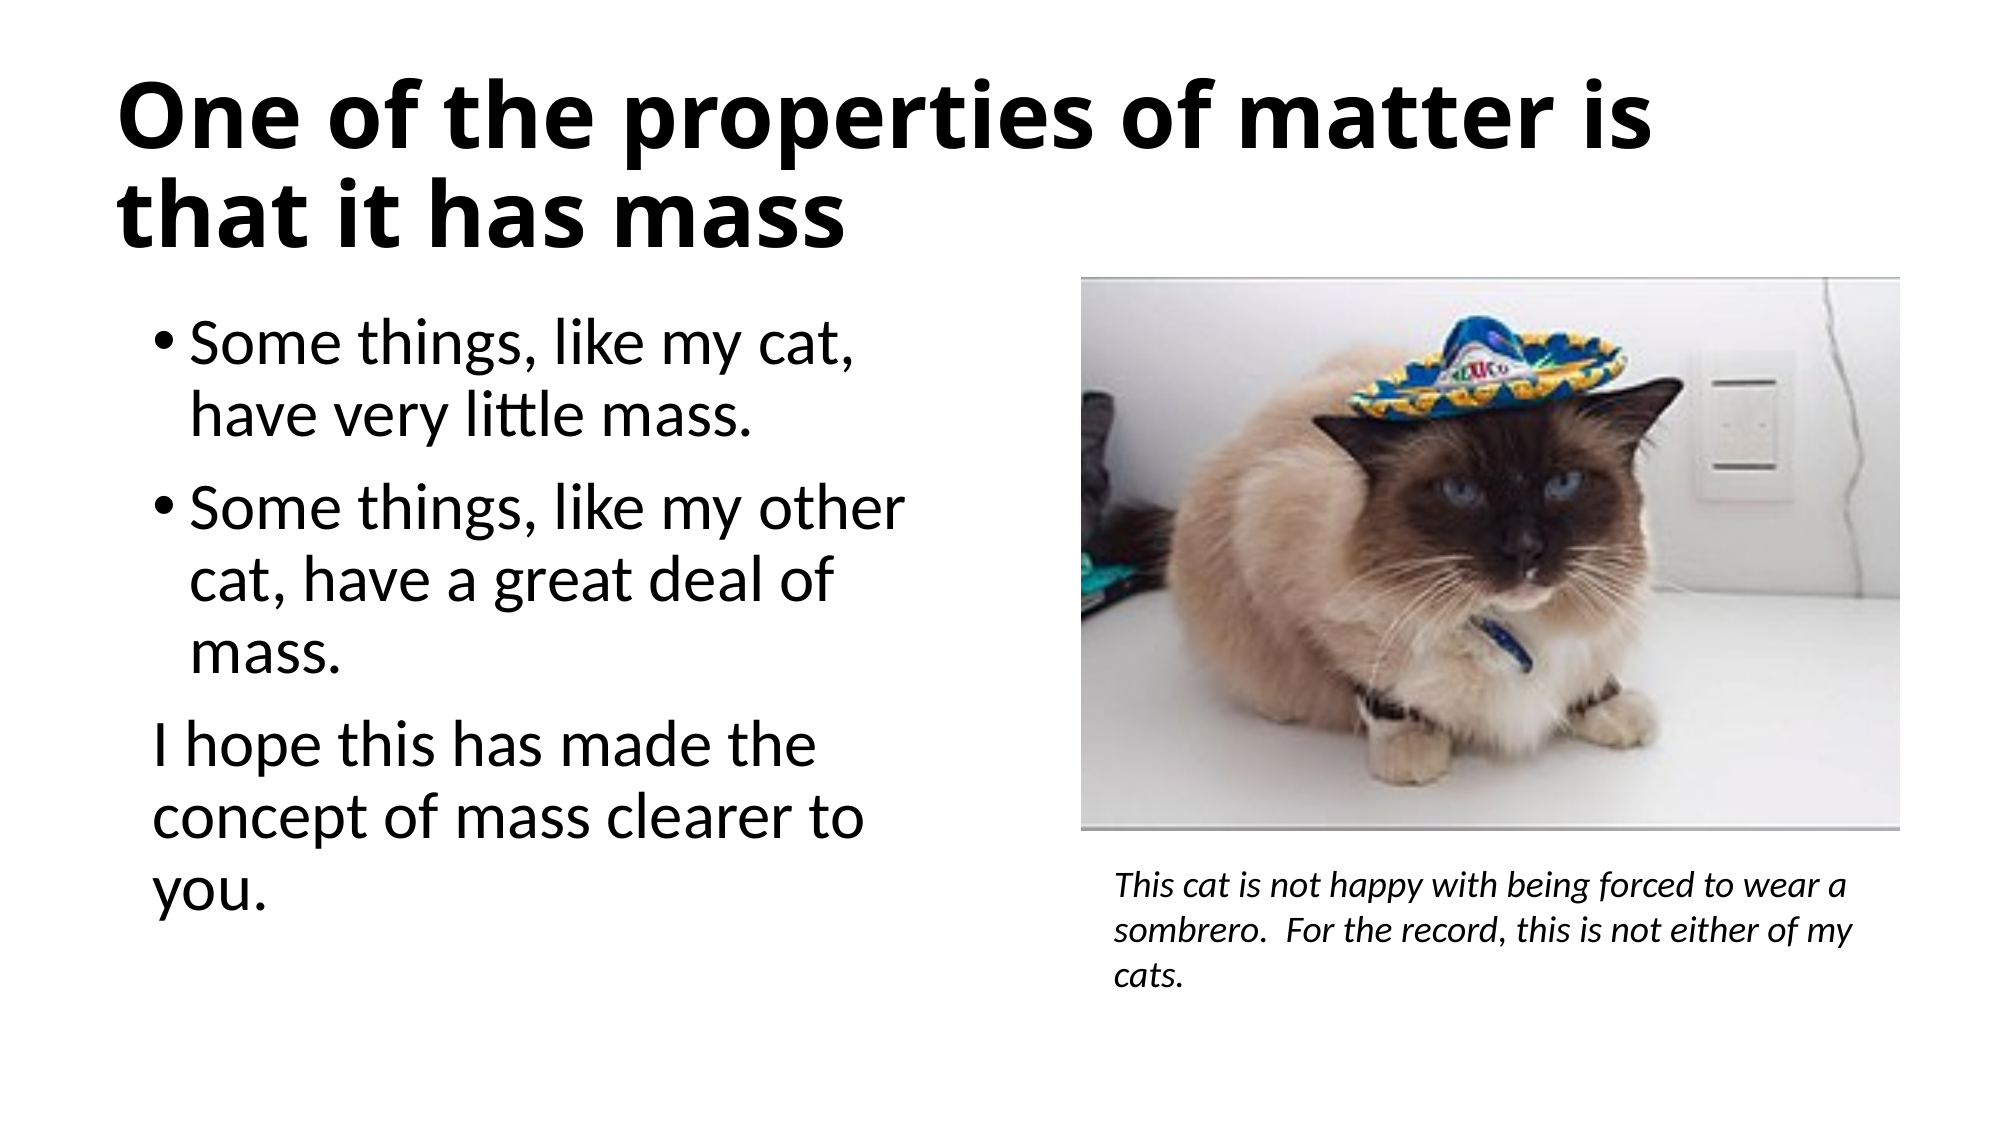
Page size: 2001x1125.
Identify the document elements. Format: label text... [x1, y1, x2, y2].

text_box This cat is not happy with being forced to wear a sombrero. For the record, this is not either of my cats. [1099, 853, 1880, 1003]
list Some things, like my cat, have very little mass. Some things, like my other cat, have a great deal of mass. I hope this has made the concept of mass clearer to you. [137, 299, 956, 962]
title One of the properties of matter is that it has mass [100, 59, 1863, 278]
picture [1081, 277, 1900, 831]
